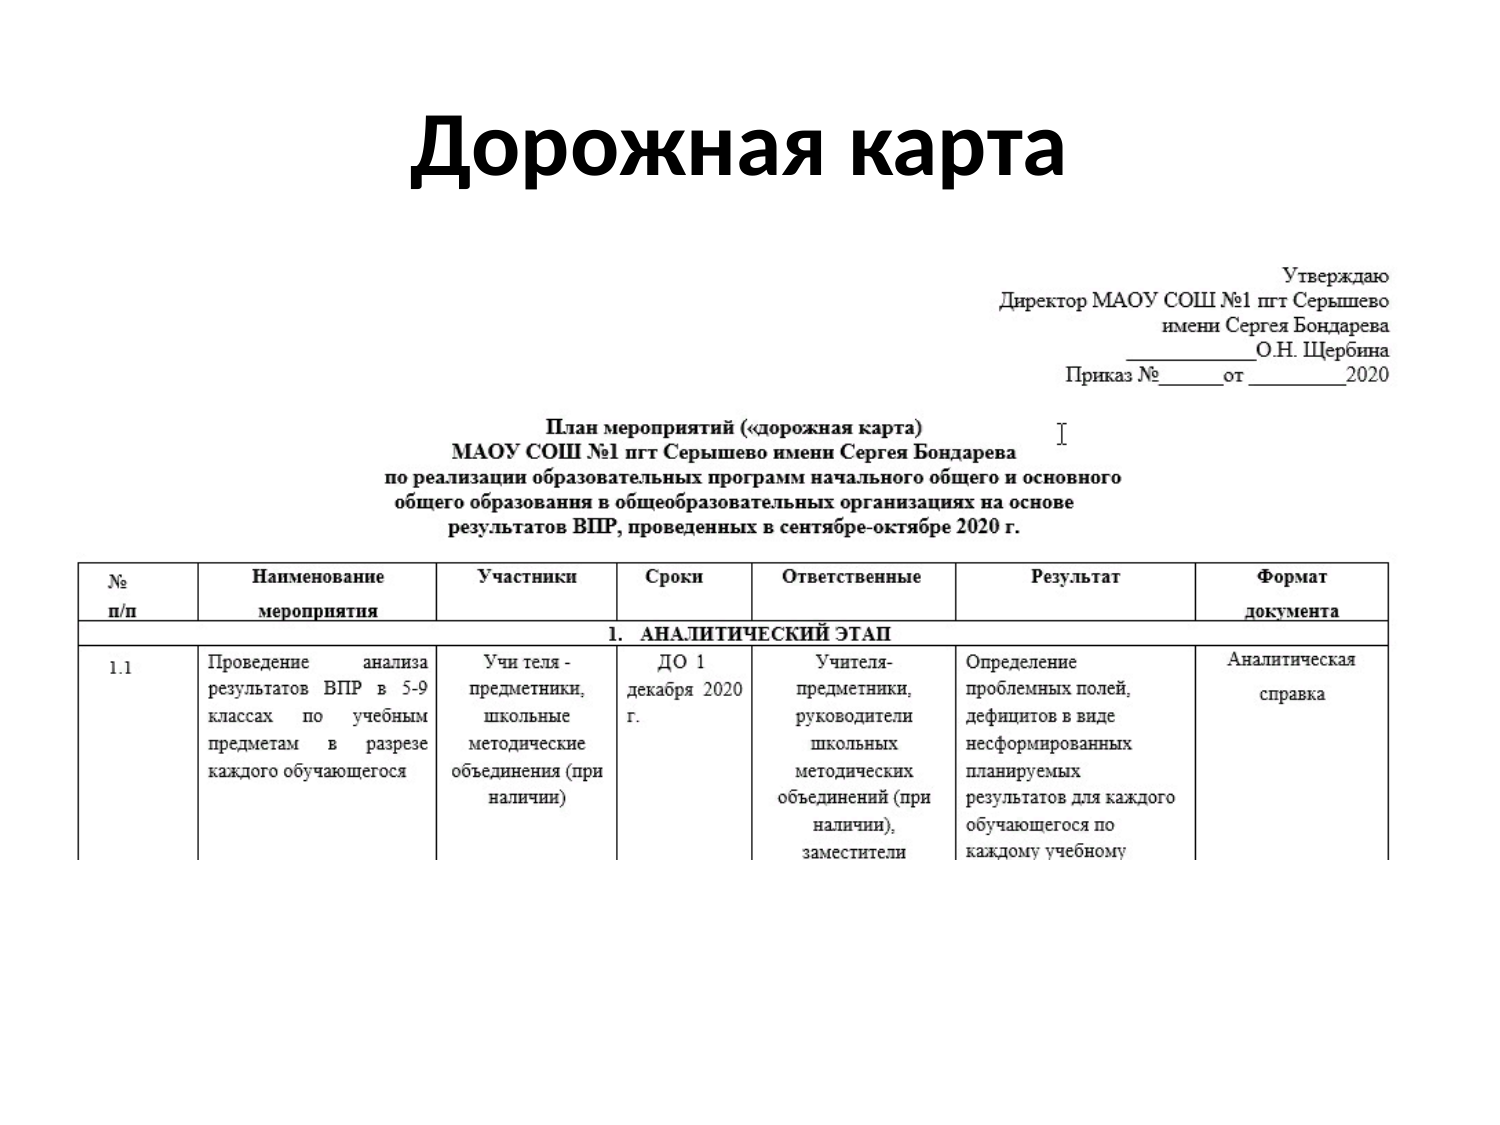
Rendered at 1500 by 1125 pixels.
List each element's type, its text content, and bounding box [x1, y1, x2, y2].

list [74, 255, 1426, 861]
title Дорожная карта [75, 45, 1425, 233]
